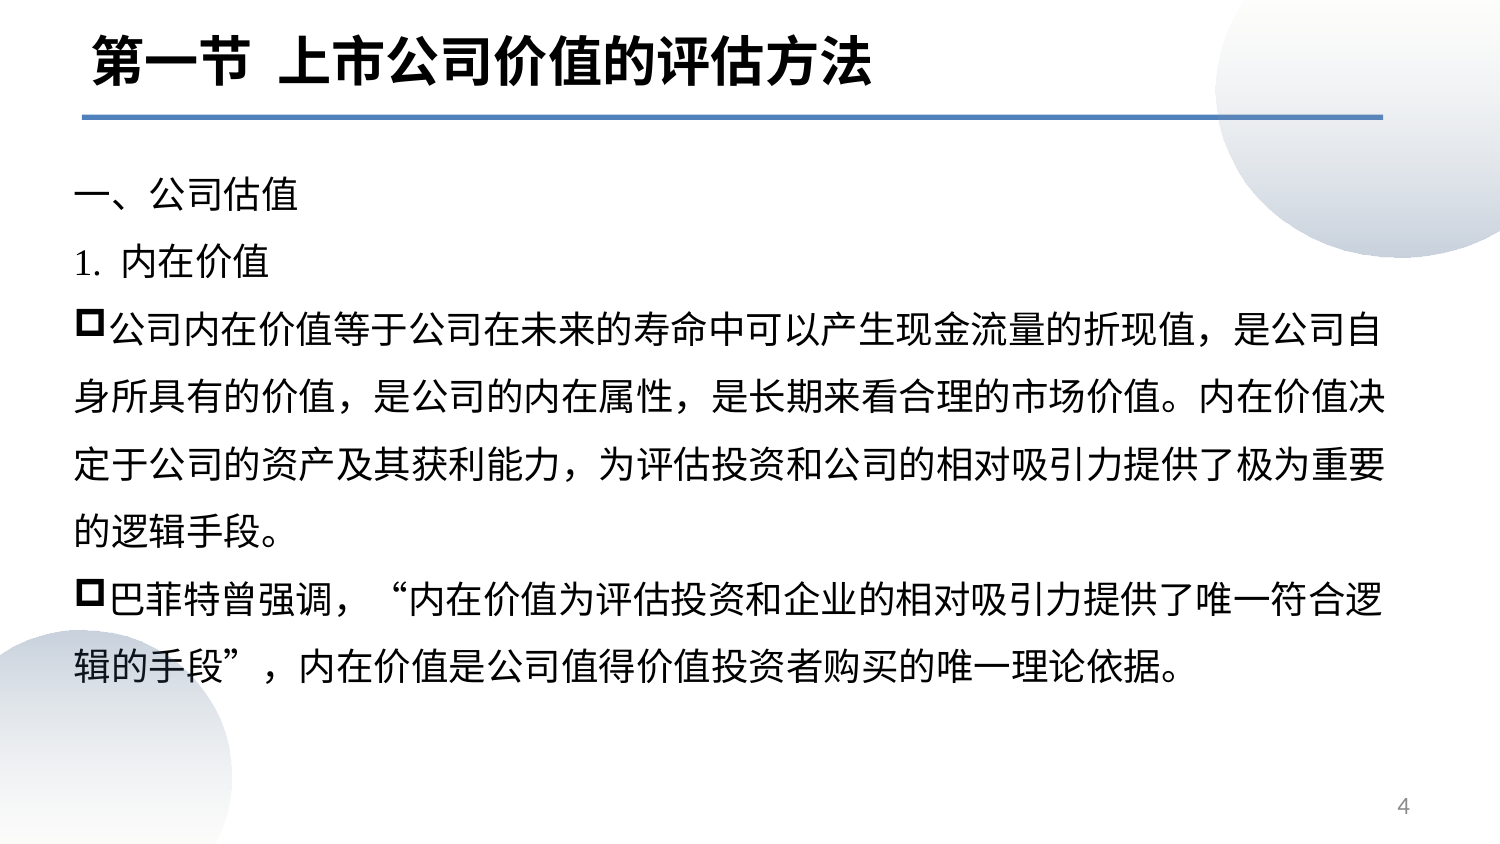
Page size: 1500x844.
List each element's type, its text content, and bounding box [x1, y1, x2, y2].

text_box [0, 627, 234, 844]
list 一、公司估值 1. 内在价值 公司内在价值等于公司在未来的寿命中可以产生现金流量的折现值，是公司自身所具有的价值，是公司的内在属性，是长期来看合理的市场价值。内在价值决定于公司的资产及其获利能力，为评估投资和公司的相对吸引力提供了极为重要的逻辑手段。 巴菲特曾强调，“内在价值为评估投资和企业的相对吸引力提供了唯一符合逻辑的手段”，内在价值是公司值得价值投资者购买的唯一理论依据。 [58, 140, 1409, 710]
slide_number 4 [1074, 782, 1425, 827]
title 第一节 上市公司价值的评估方法 [75, 11, 1234, 107]
text_box [1213, 0, 1500, 260]
